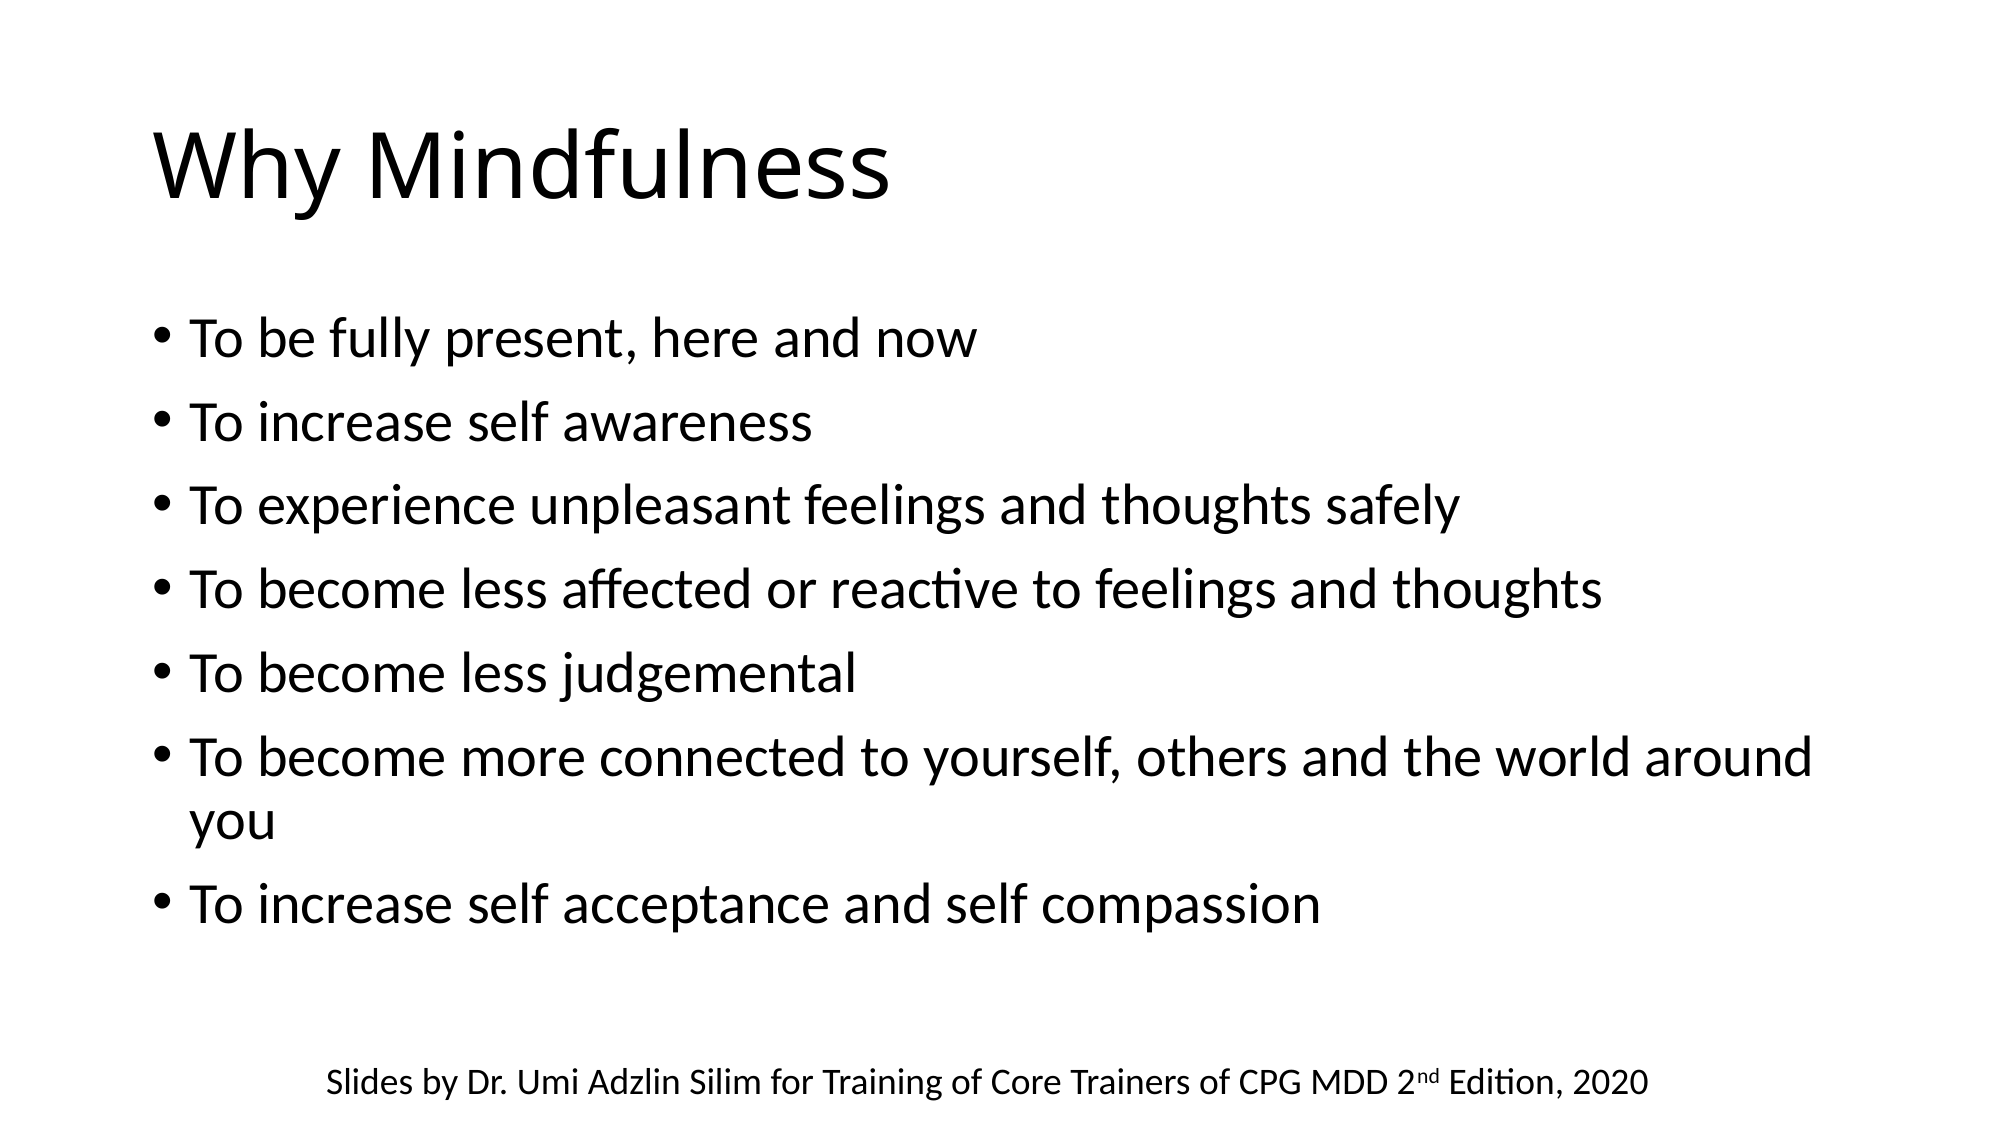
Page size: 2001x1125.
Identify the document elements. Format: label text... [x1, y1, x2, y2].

title Why Mindfulness [137, 59, 1863, 278]
list To be fully present, here and now To increase self awareness To experience unpleasant feelings and thoughts safely To become less affected or reactive to feelings and thoughts To become less judgemental To become more connected to yourself, others and the world around you To increase self acceptance and self compassion [137, 299, 1863, 1014]
text_box Slides by Dr. Umi Adzlin Silim for Training of Core Trainers of CPG MDD 2nd Edition, 2020 [311, 1049, 1697, 1110]
